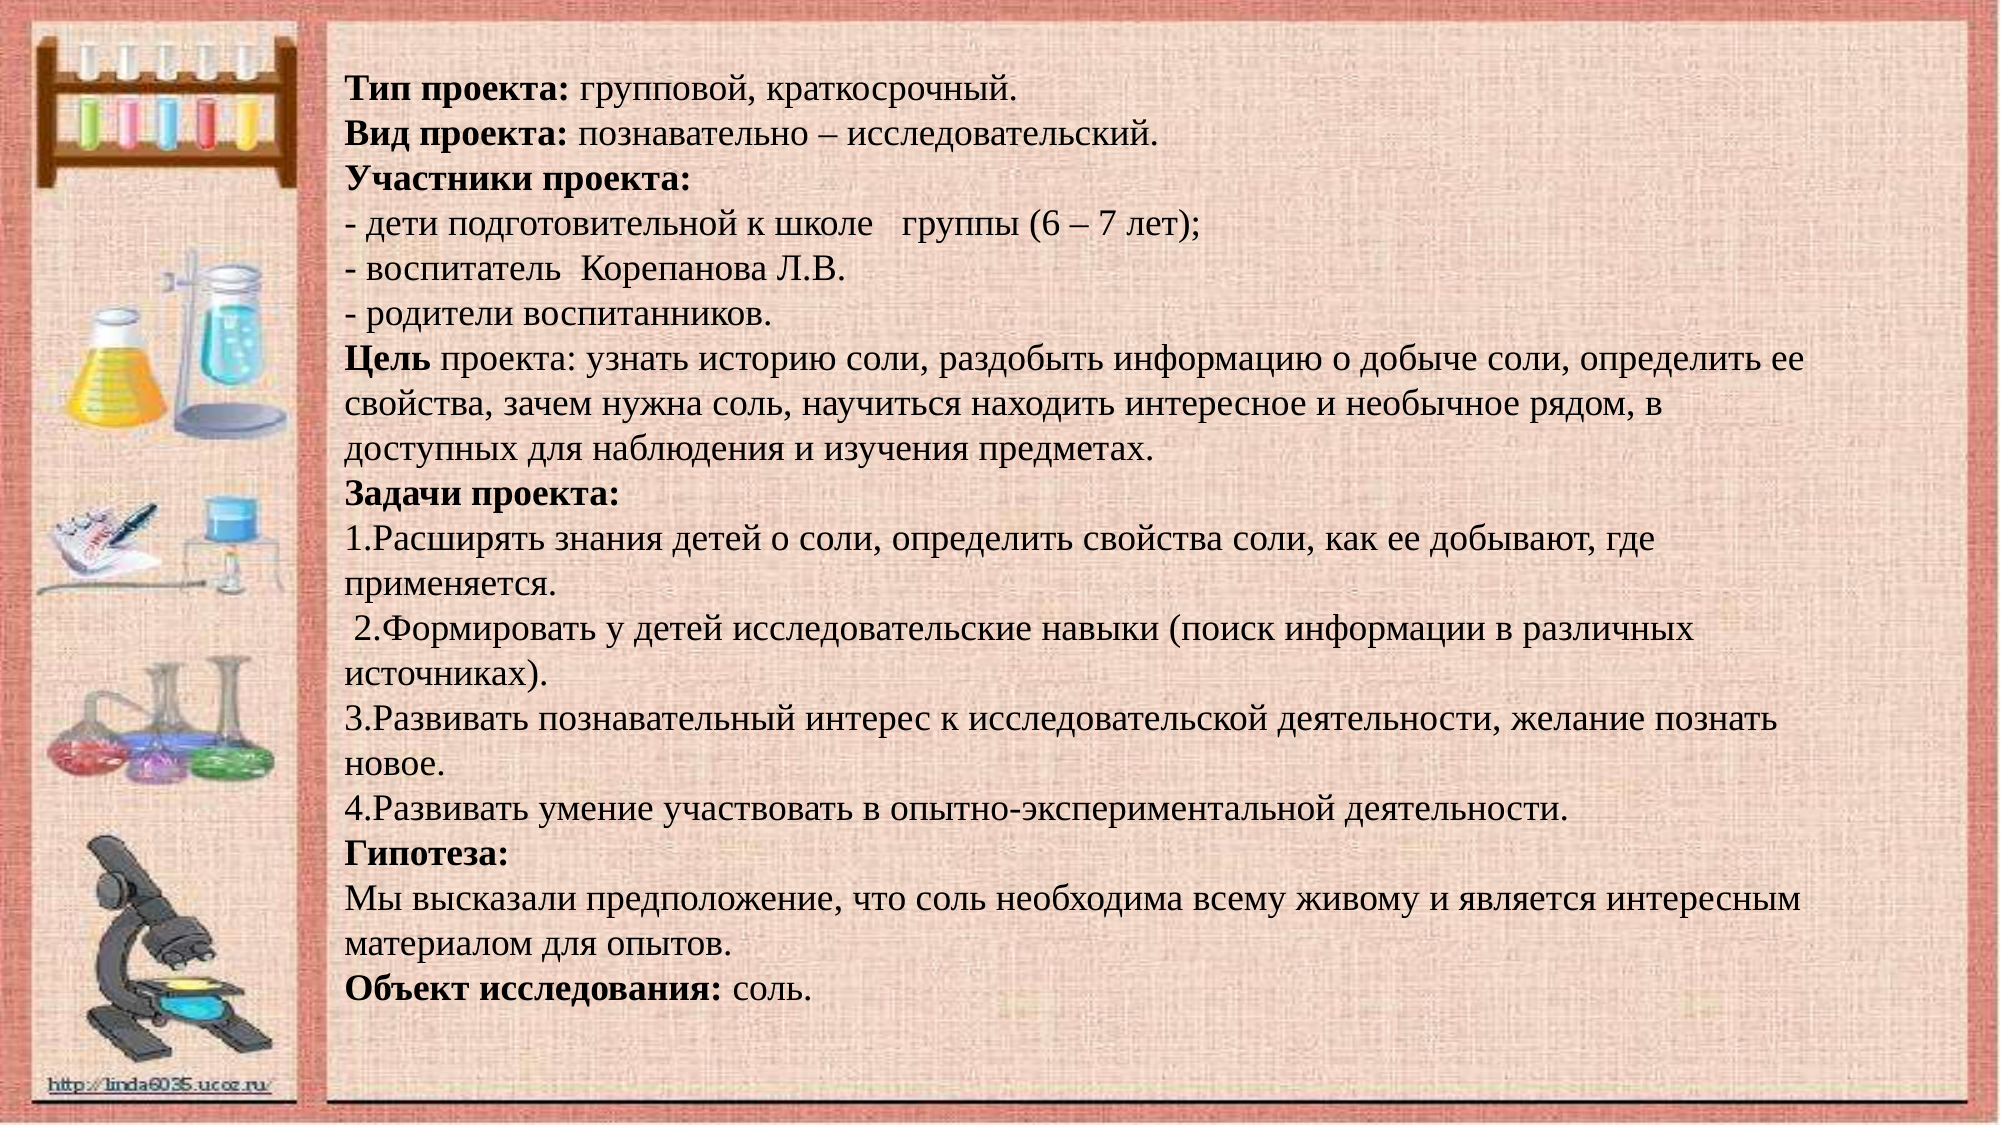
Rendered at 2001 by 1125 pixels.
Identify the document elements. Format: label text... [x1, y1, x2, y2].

picture [0, 0, 2001, 1125]
title Тип проекта: групповой, краткосрочный. Вид проекта: познавательно – исследовательский. Участники проекта: - дети подготовительной к школе группы (6 – 7 лет); - воспитатель Корепанова Л.В. - родители воспитанников. Цель проекта: узнать историю соли, раздобыть информацию о добыче соли, определить ее свойства, зачем нужна соль, научиться находить интересное и необычное рядом, в доступных для наблюдения и изучения предметах. Задачи проекта: 1.Расширять знания детей о соли, определить свойства соли, как ее добывают, где применяется. 2.Формировать у детей исследовательские навыки (поиск информации в различных источниках). 3.Развивать познавательный интерес к исследовательской деятельности, желание познать новое. 4.Развивать умение участвовать в опытно-экспериментальной деятельности. Гипотеза: Мы высказали предположение, что соль необходима всему живому и является интересным материалом для опытов. Объект исследования: соль. [329, 0, 1863, 1098]
